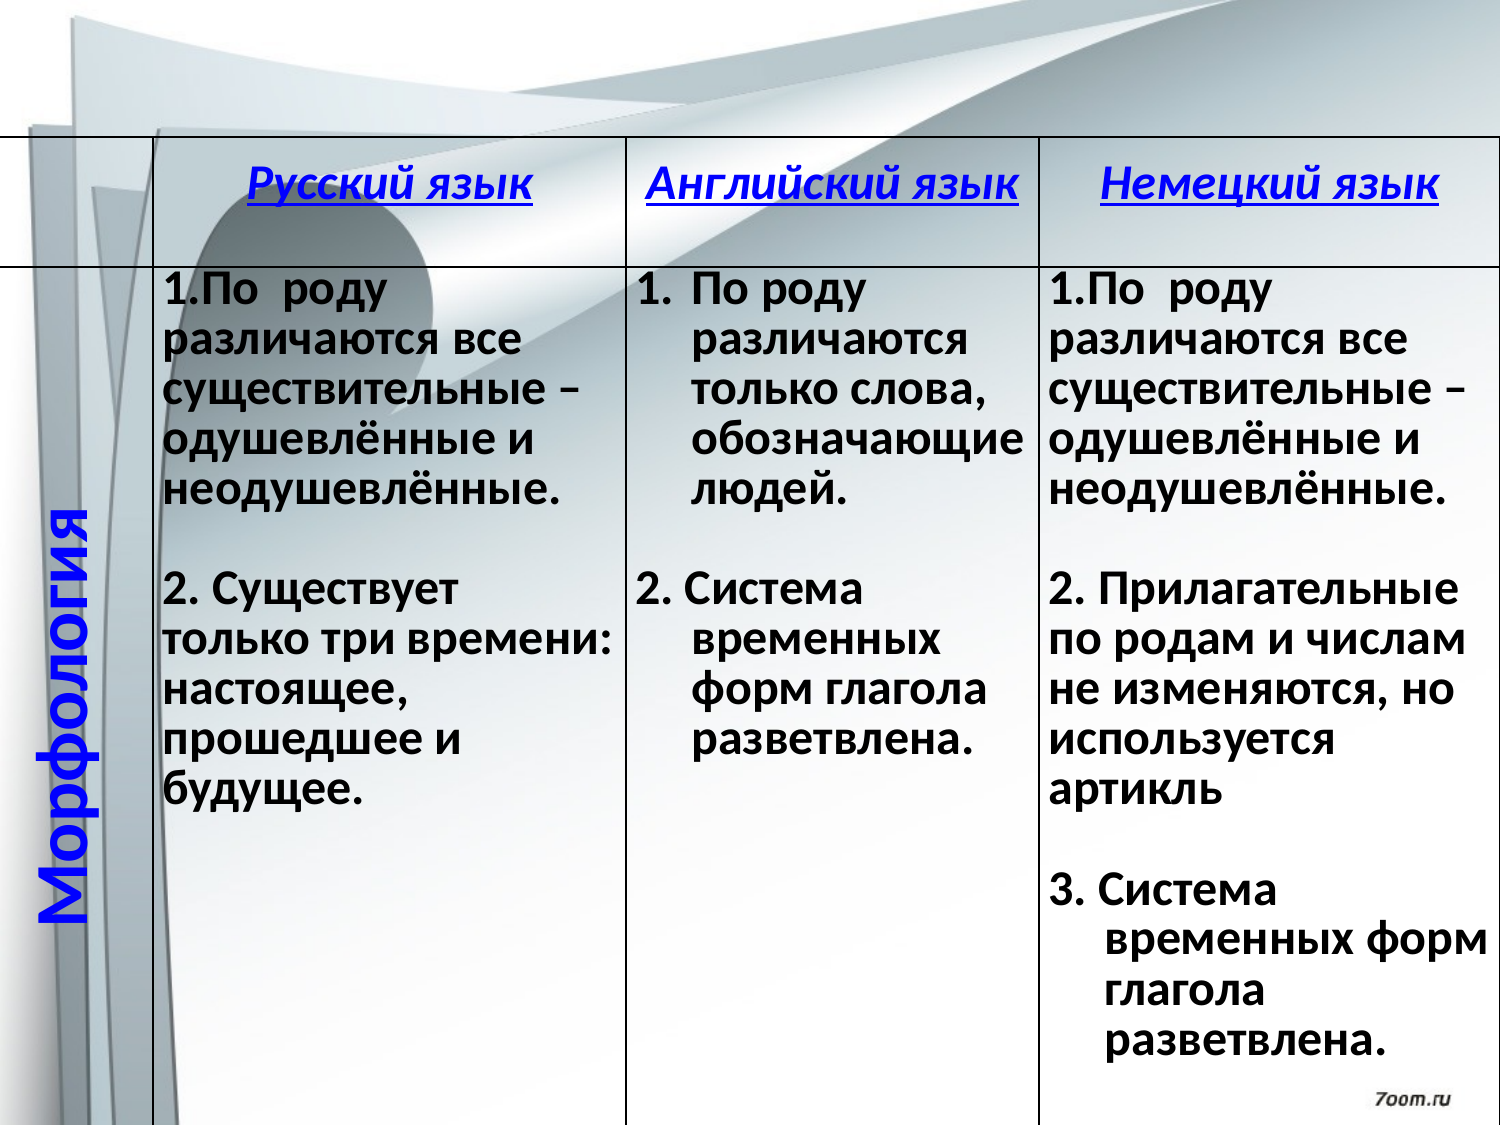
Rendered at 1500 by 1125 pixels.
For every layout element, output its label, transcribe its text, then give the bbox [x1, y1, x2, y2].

table_header Русский язык [154, 138, 625, 266]
table_cell По роду различаются только слова, обозначающие людей. 2. Система временных форм глагола разветвлена. [627, 268, 1038, 1125]
table_cell 1.По роду различаются все существительные – одушевлённые и неодушевлённые. 2. Существует только три времени: настоящее, прошедшее и будущее. [154, 268, 625, 1125]
table_header Немецкий язык [1040, 138, 1499, 266]
picture [0, 0, 1500, 136]
table_cell Морфология [0, 268, 152, 1125]
table_header Английский язык [627, 138, 1038, 266]
table_cell 1.По роду различаются все существительные – одушевлённые и неодушевлённые. 2. Прилагательные по родам и числам не изменяются, но используется артикль 3. Система временных форм глагола разветвлена. [1040, 268, 1499, 1125]
table_header [0, 138, 152, 266]
